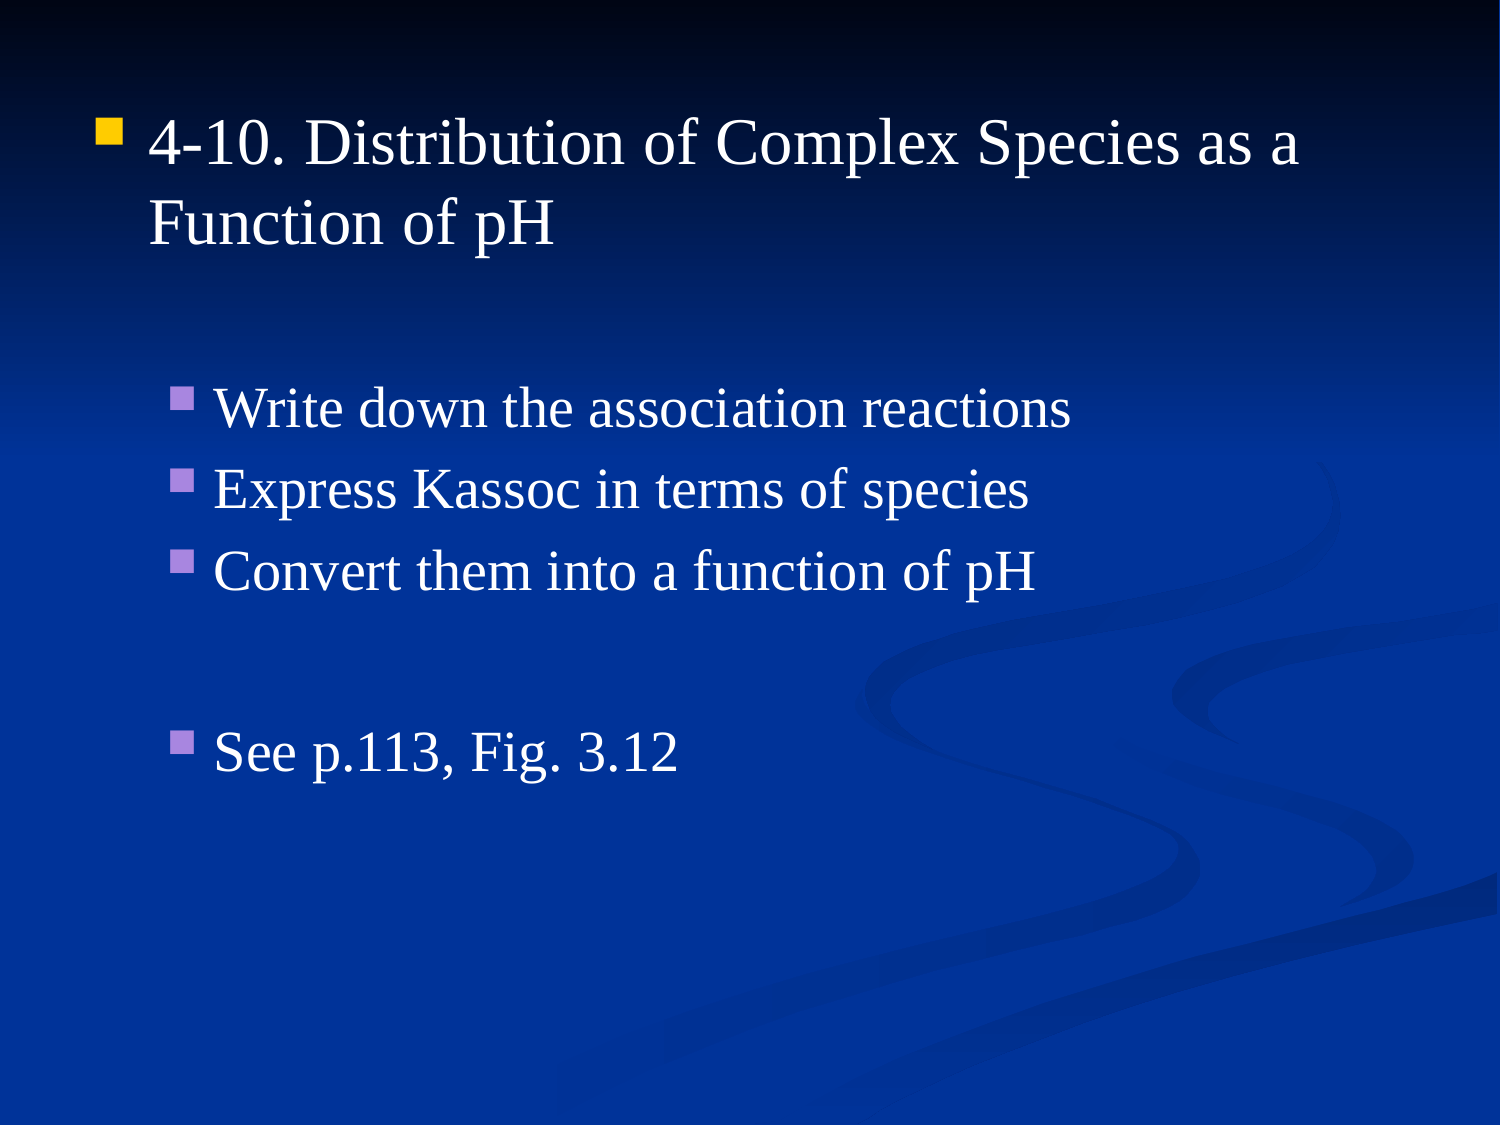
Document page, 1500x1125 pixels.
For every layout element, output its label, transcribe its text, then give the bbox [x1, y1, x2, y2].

list 4-10. Distribution of Complex Species as a Function of pH Write down the association reactions Express Kassoc in terms of species Convert them into a function of pH See p.113, Fig. 3.12 [76, 89, 1428, 1036]
